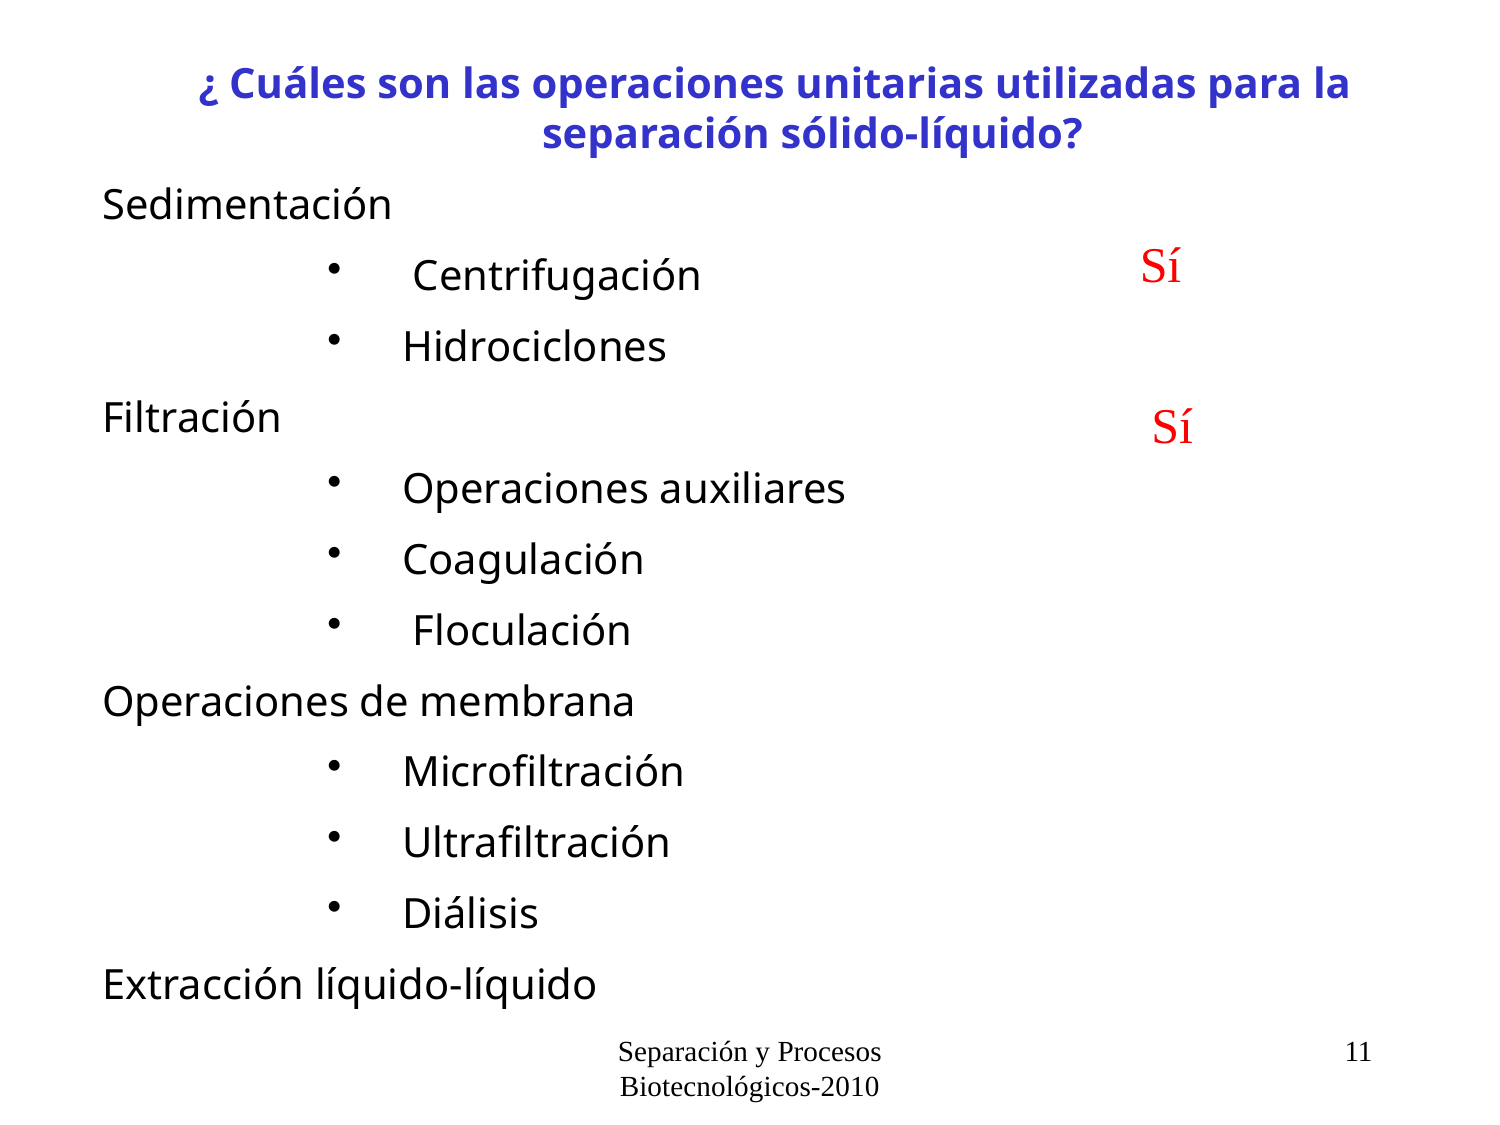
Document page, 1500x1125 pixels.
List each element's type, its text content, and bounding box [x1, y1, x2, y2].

slide_number 11 [1074, 1024, 1388, 1101]
text_box ¿ Cuáles son las operaciones unitarias utilizadas para la separación sólido-líquido? Sedimentación Centrifugación Hidrociclones Filtración Operaciones auxiliares Coagulación Floculación Operaciones de membrana Microfiltración Ultrafiltración Diálisis Extracción líquido-líquido [87, 49, 1463, 1016]
text_box Sí [1125, 224, 1325, 300]
text_box Sí [1136, 386, 1337, 462]
footer Separación y Procesos Biotecnológicos-2010 [512, 1024, 988, 1101]
